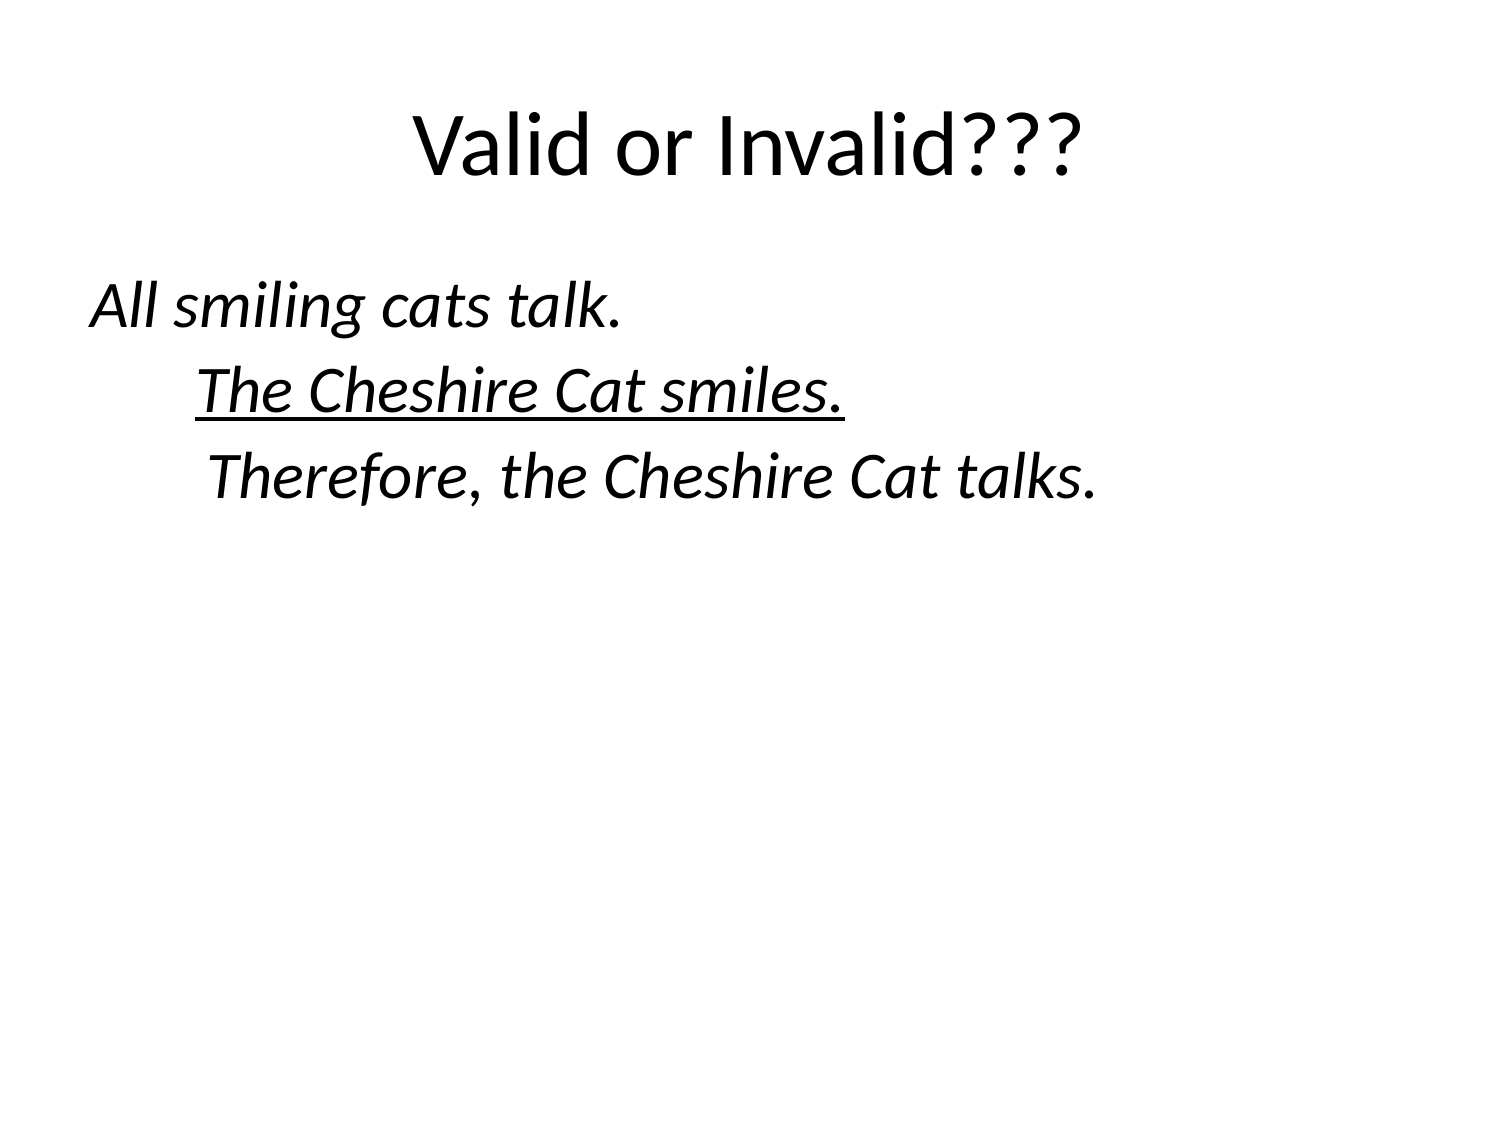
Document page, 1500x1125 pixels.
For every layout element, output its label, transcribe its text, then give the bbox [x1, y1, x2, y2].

list All smiling cats talk. The Cheshire Cat smiles. Therefore, the Cheshire Cat talks. [75, 262, 1425, 1005]
title Valid or Invalid??? [75, 45, 1425, 233]
